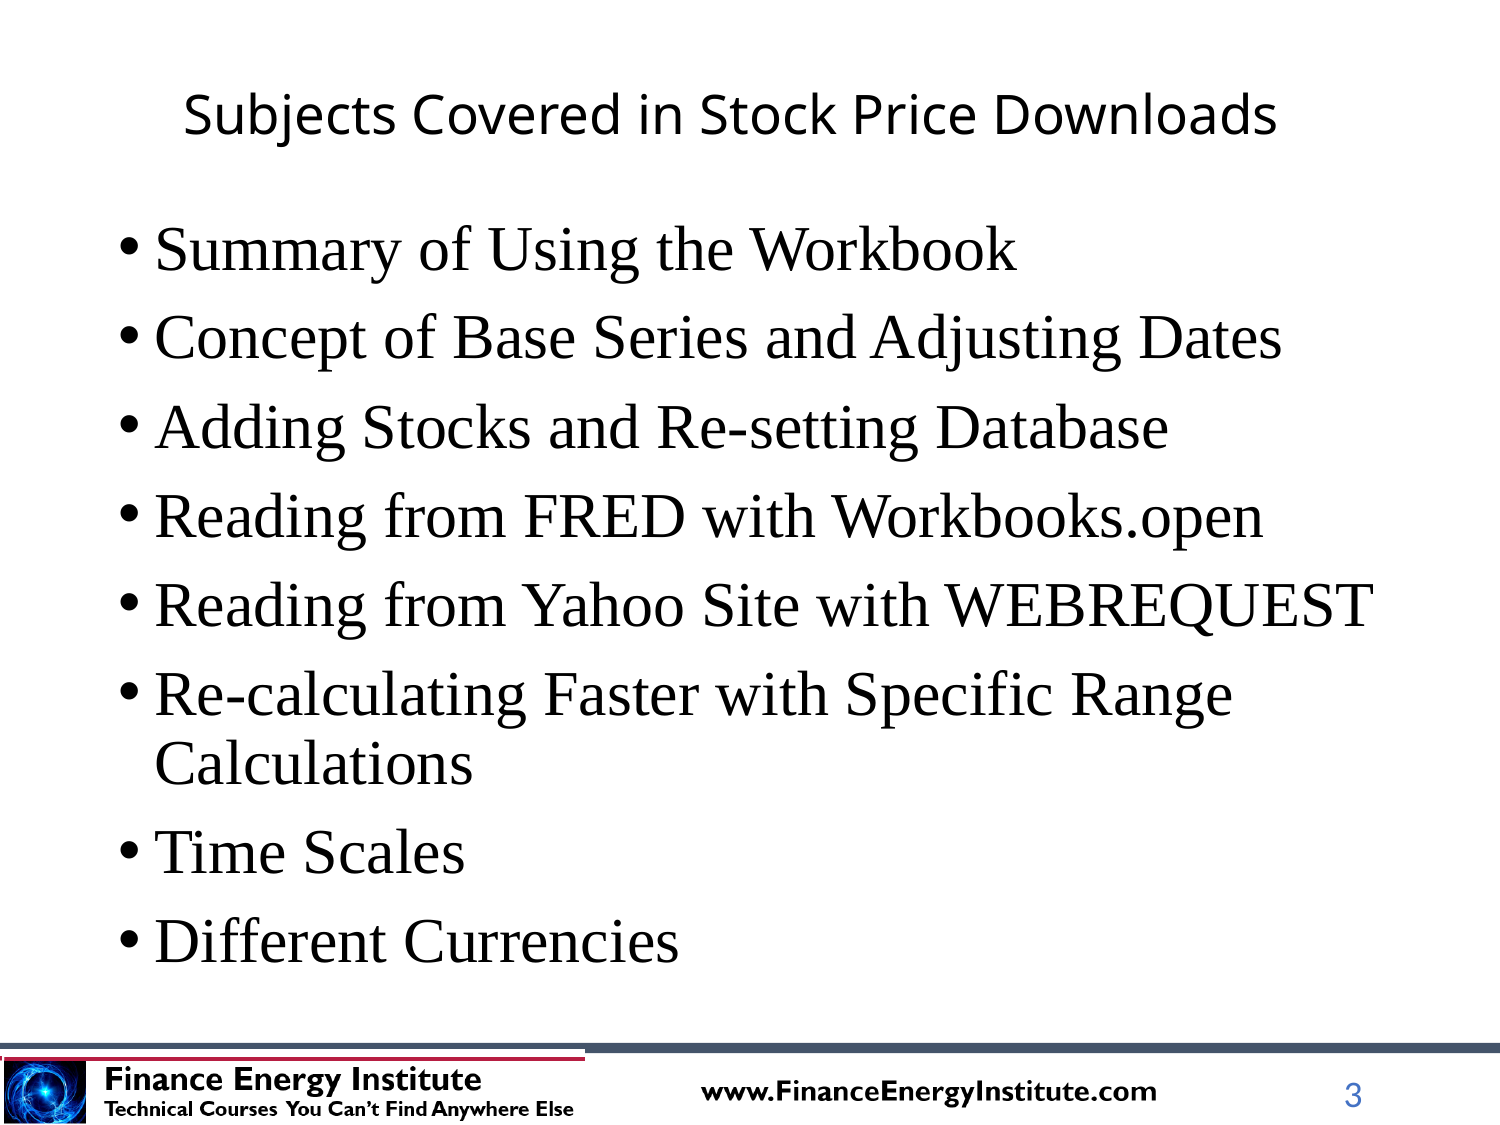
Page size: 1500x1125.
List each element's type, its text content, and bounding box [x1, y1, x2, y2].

picture [696, 1074, 1166, 1112]
picture [0, 1049, 585, 1125]
list Summary of Using the Workbook Concept of Base Series and Adjusting Dates Adding Stocks and Re-setting Database Reading from FRED with Workbooks.open Reading from Yahoo Site with WEBREQUEST Re-calculating Faster with Specific Range Calculations Time Scales Different Currencies [103, 207, 1400, 1014]
slide_number 3 [1277, 1062, 1429, 1115]
title Subjects Covered in Stock Price Downloads [103, 59, 1361, 174]
